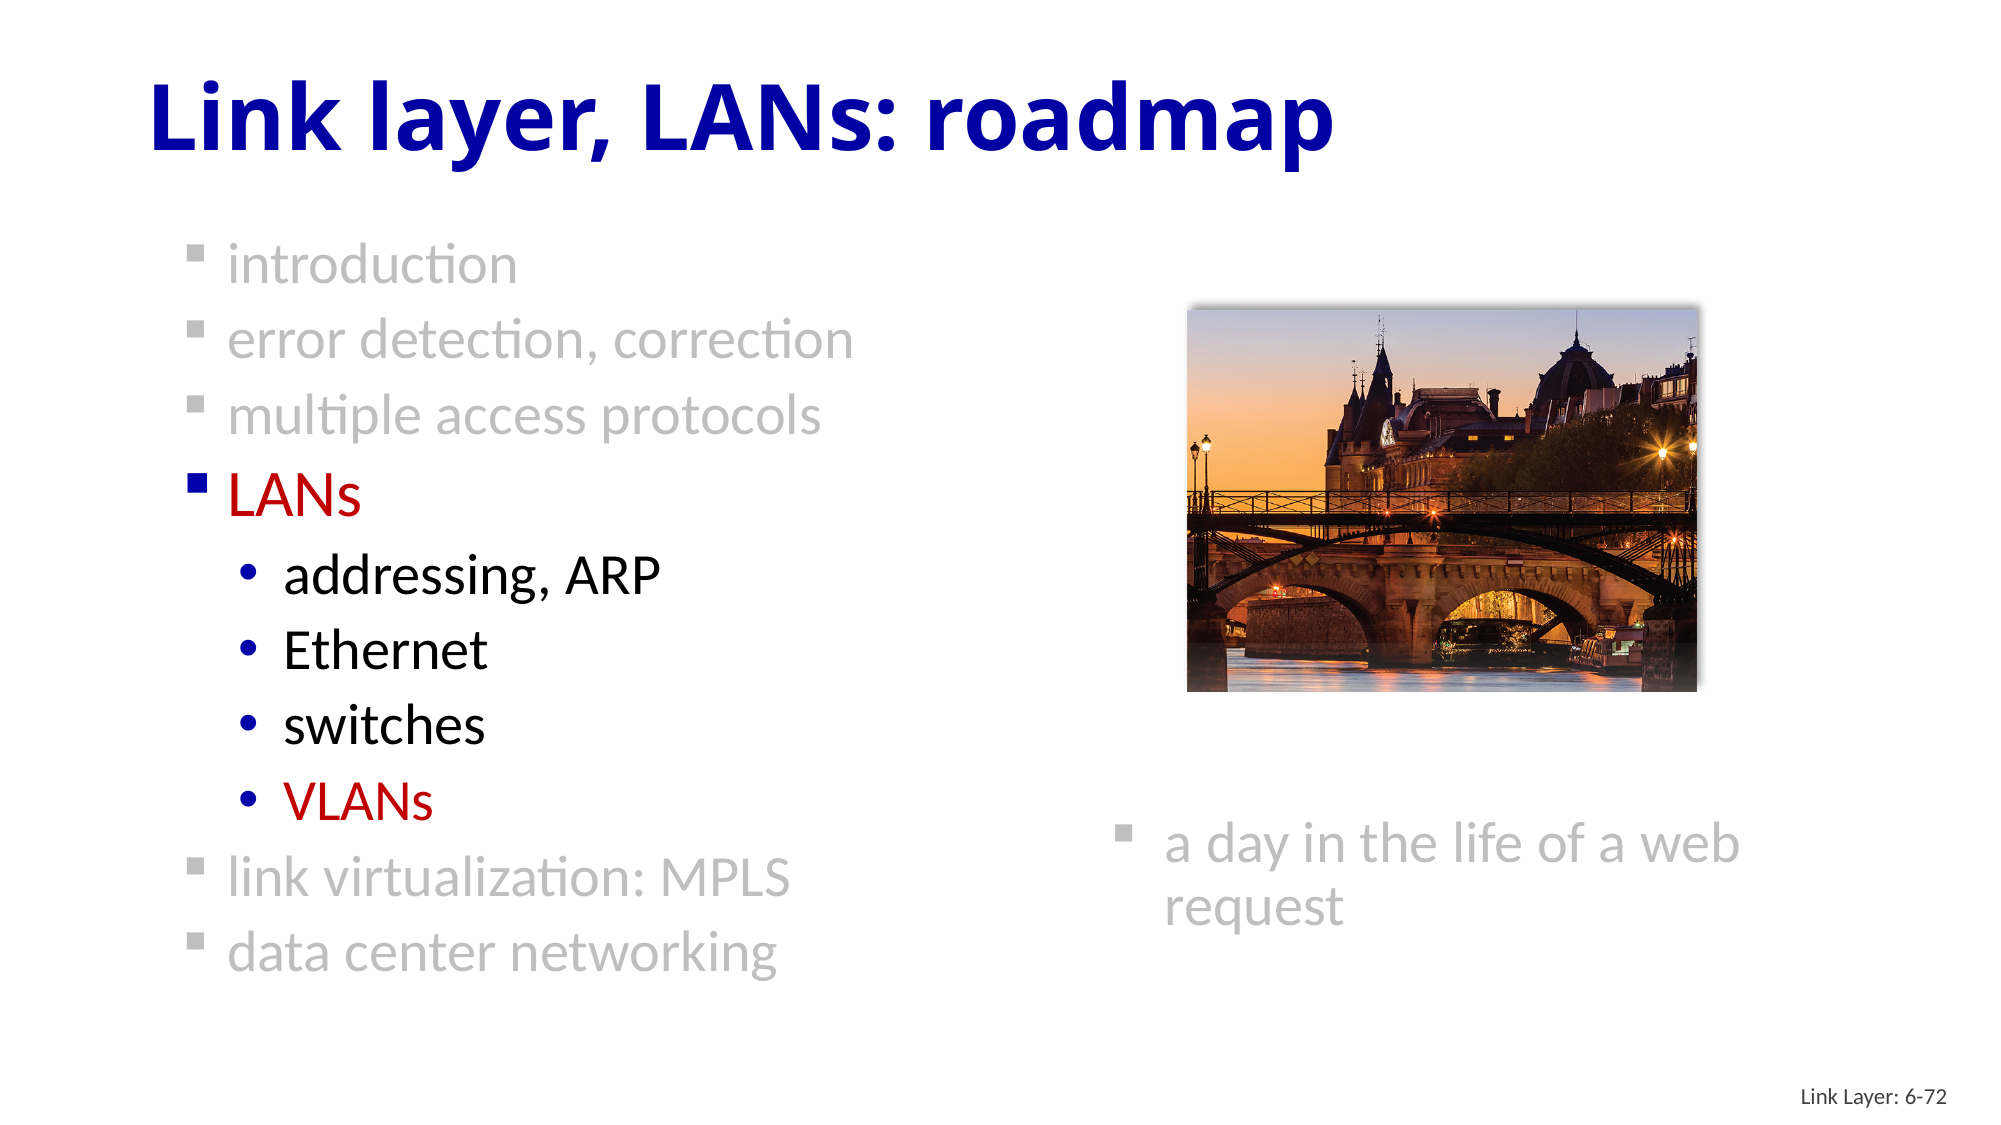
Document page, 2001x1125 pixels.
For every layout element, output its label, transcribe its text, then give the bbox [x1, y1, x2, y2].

picture [1187, 310, 1697, 692]
text_box a day in the life of a web request [1080, 804, 1907, 966]
slide_number Link Layer: 6-72 [1512, 1065, 1963, 1125]
title Link layer, LANs: roadmap [131, 47, 1856, 195]
text_box introduction error detection, correction multiple access protocols LANs addressing, ARP Ethernet switches VLANs link virtualization: MPLS data center networking [165, 225, 1080, 1053]
